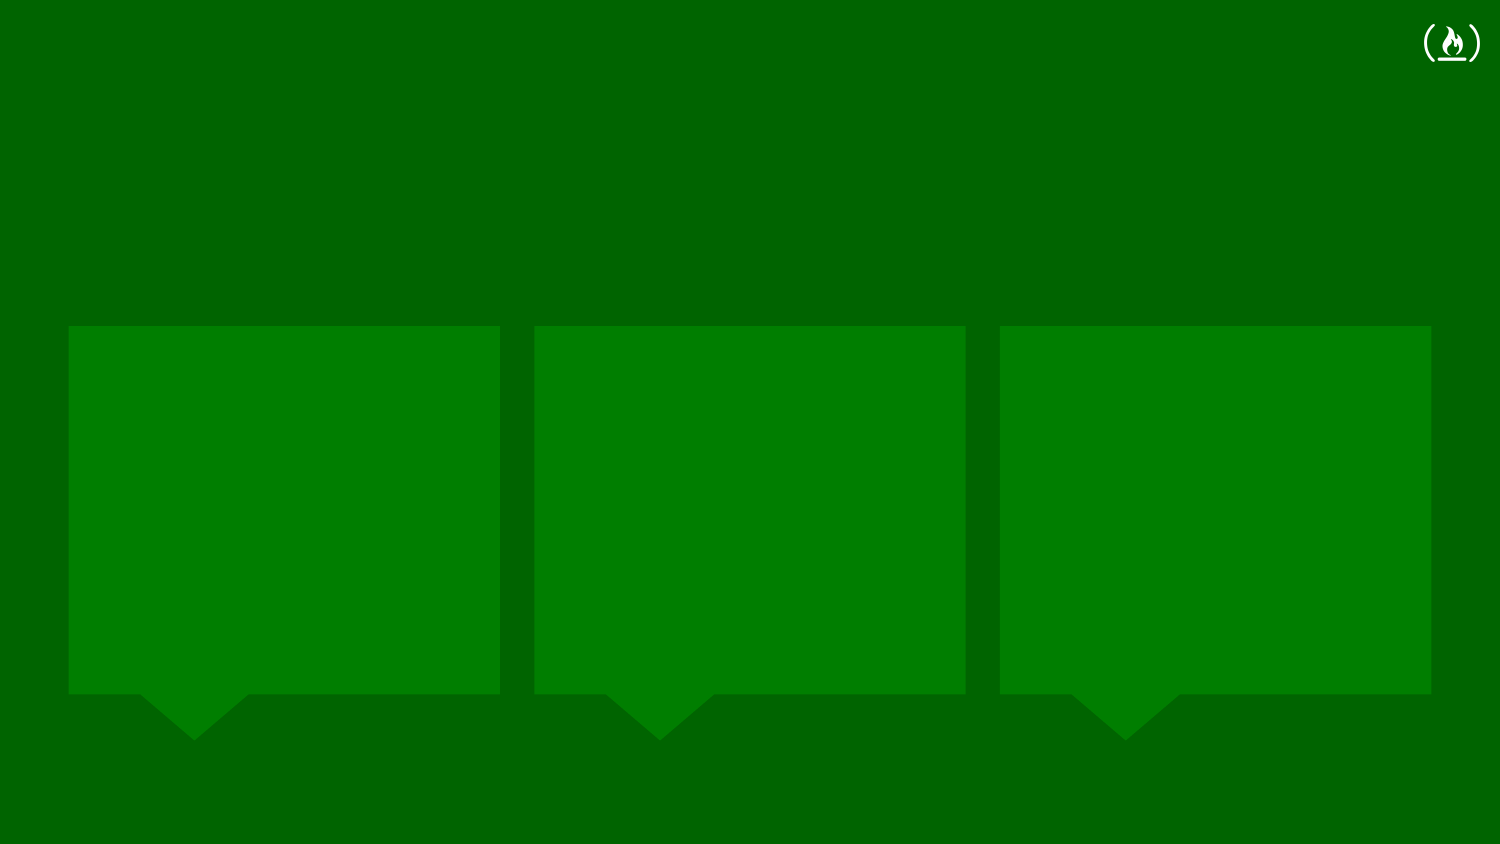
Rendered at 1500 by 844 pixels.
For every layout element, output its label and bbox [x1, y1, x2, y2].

picture [1424, 24, 1480, 62]
